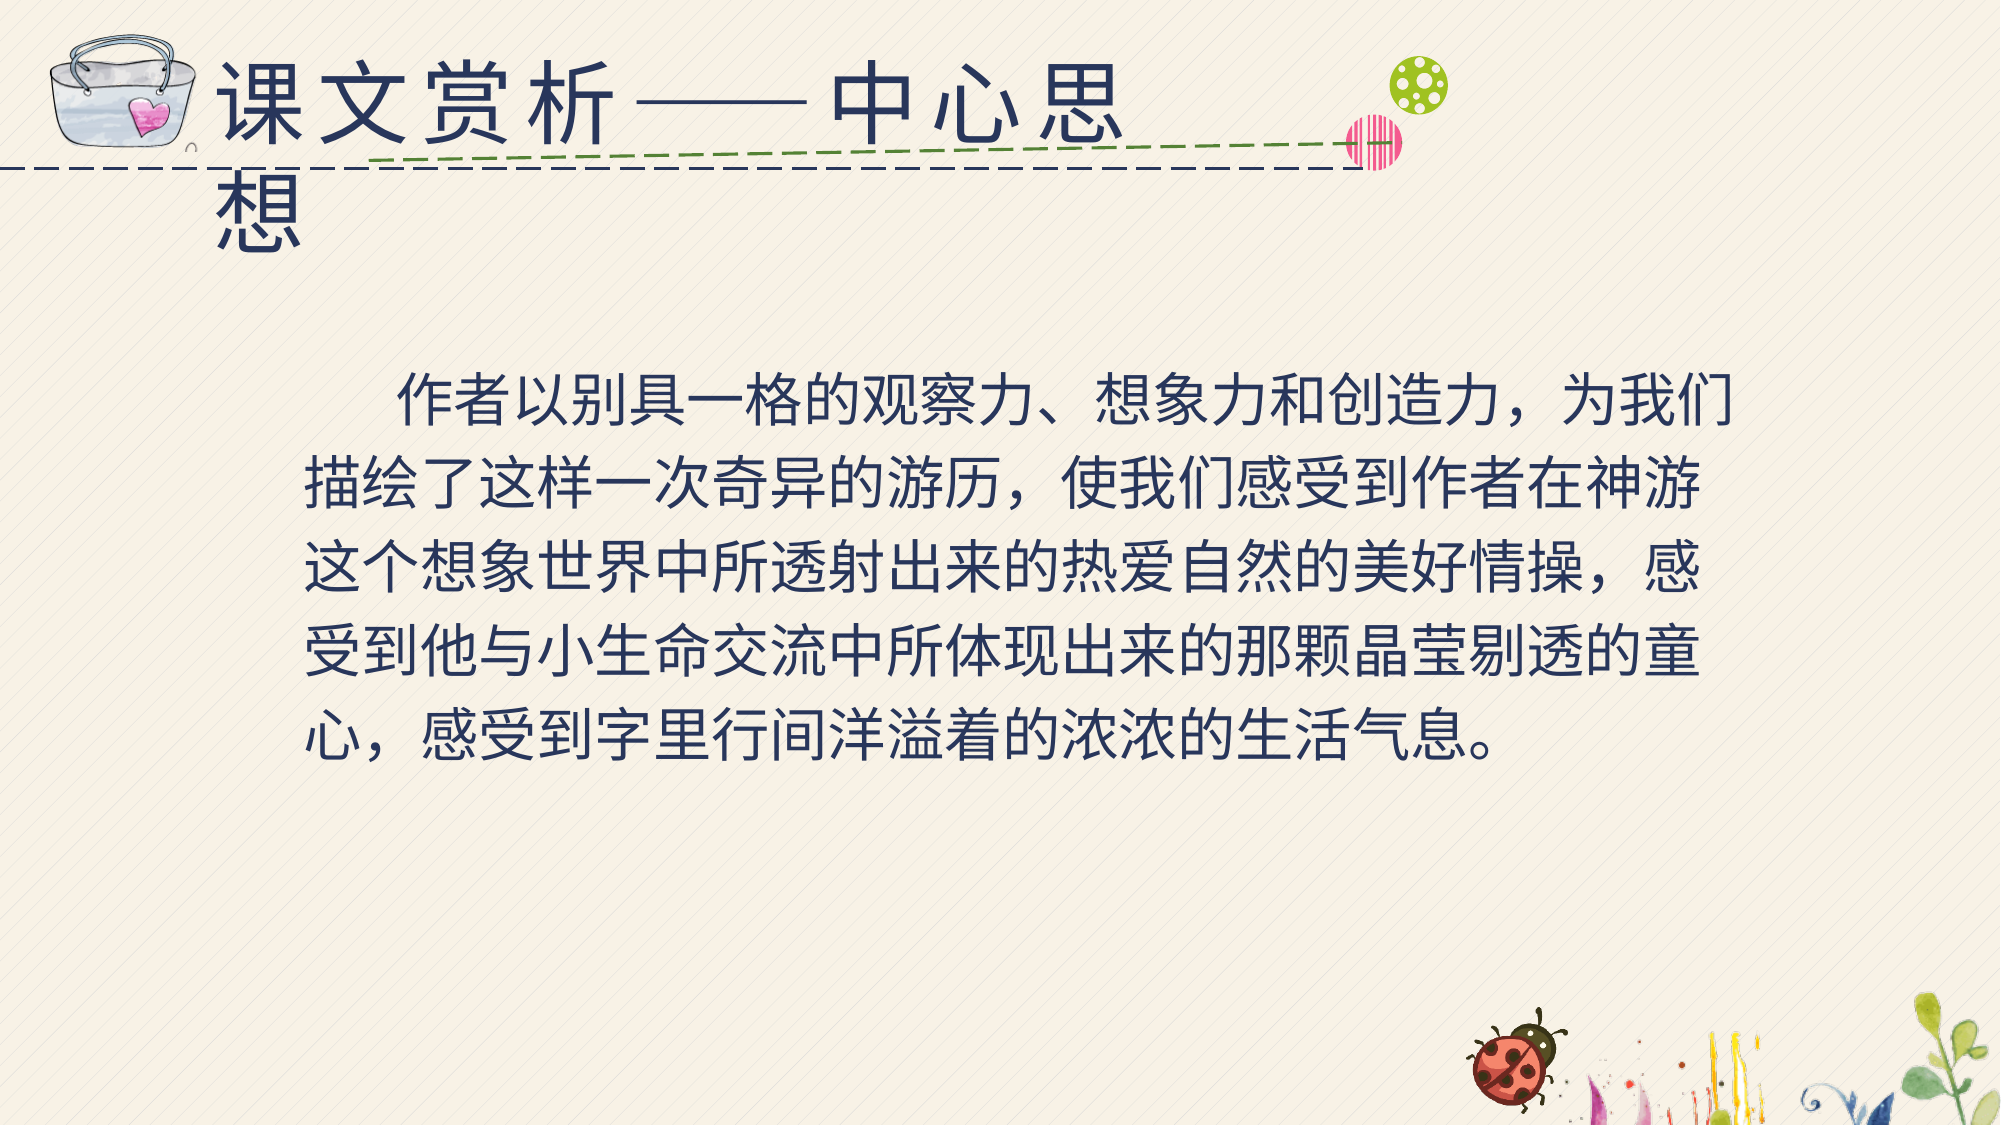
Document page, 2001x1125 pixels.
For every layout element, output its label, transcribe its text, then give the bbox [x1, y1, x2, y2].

text_box [1345, 115, 1364, 170]
text_box 作者以别具一格的观察力、想象力和创造力，为我们描绘了这样一次奇异的游历，使我们感受到作者在神游这个想象世界中所透射出来的热爱自然的美好情操，感受到他与小生命交流中所体现出来的那颗晶莹剔透的童心，感受到字里行间洋溢着的浓浓的生活气息。 [288, 341, 1755, 776]
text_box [368, 142, 1346, 161]
text_box [1366, 143, 1371, 172]
text_box [1372, 113, 1387, 141]
text_box [1366, 113, 1371, 141]
picture [49, 34, 199, 152]
text_box 课文赏析——中心思想 [198, 38, 1238, 168]
text_box 课文赏析——中心思想 [198, 169, 1238, 273]
text_box [1389, 56, 1448, 115]
picture [1374, 827, 2001, 1125]
text_box [1372, 145, 1387, 172]
text_box [1388, 117, 1404, 168]
